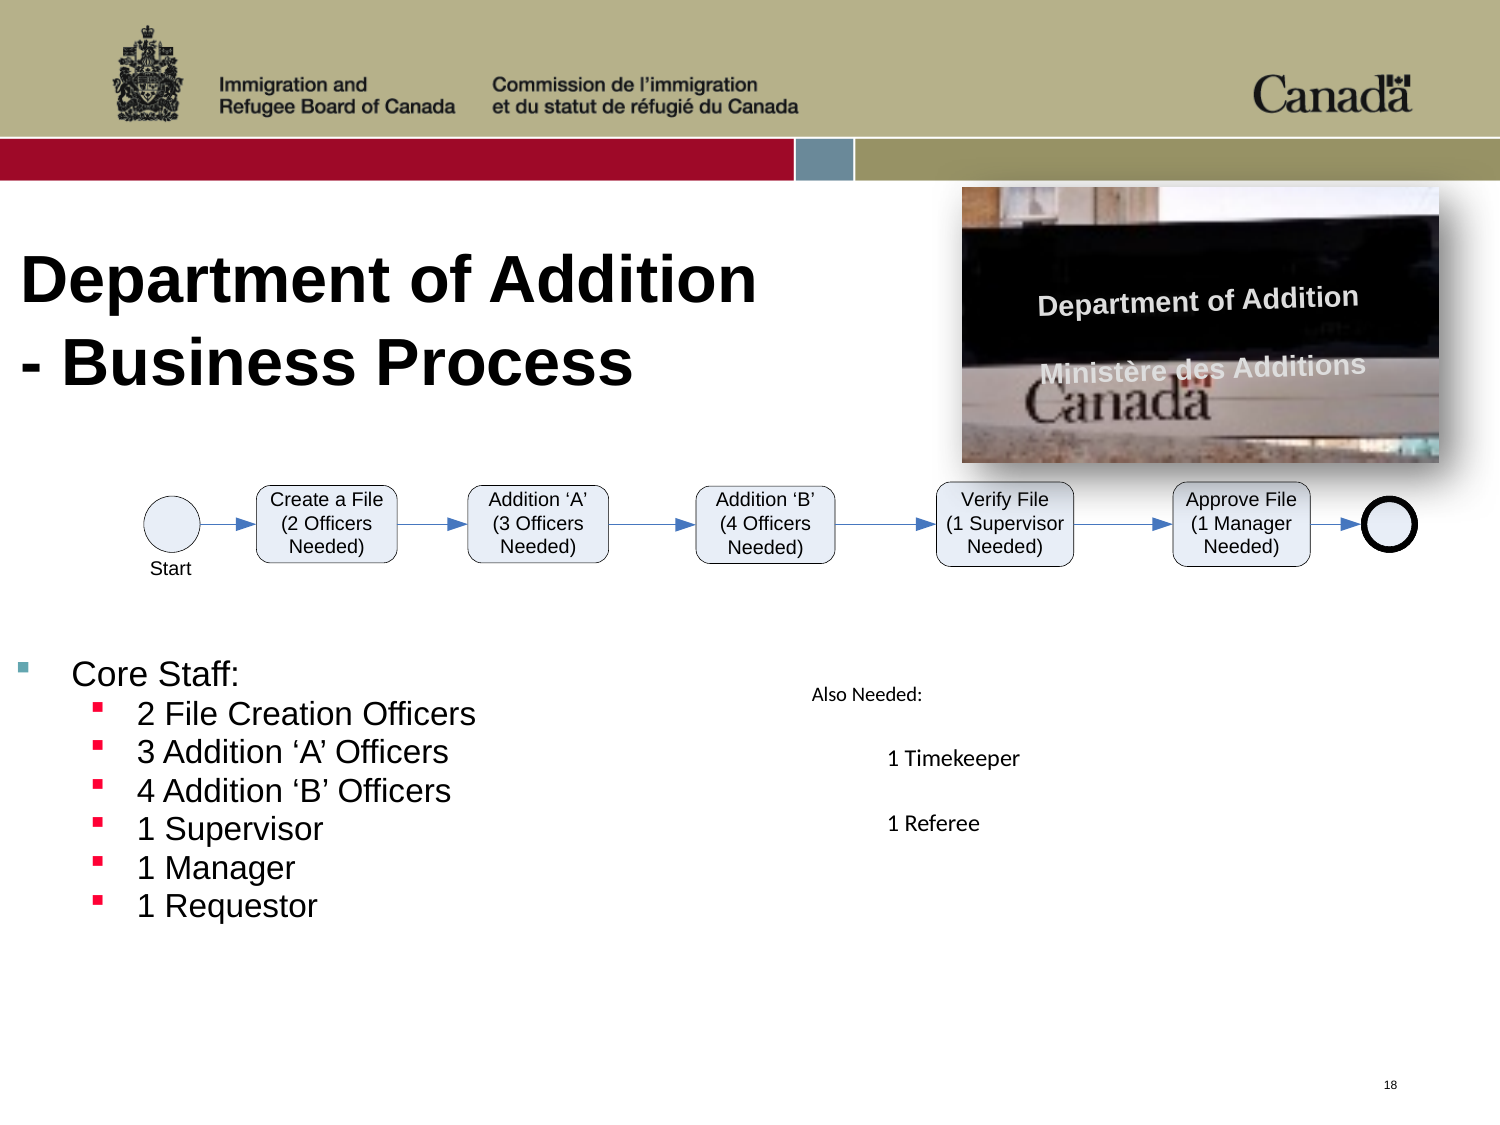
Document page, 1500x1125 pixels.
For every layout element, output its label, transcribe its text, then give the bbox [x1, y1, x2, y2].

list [88, 471, 1471, 711]
title Department of Addition - Business Process [5, 224, 945, 413]
slide_number 18 [1100, 1025, 1413, 1100]
list Core Staff: 2 File Creation Officers 3 Addition ‘A’ Officers 4 Addition ‘B’ Officers 1 Supervisor 1 Manager 1 Requestor [0, 651, 586, 908]
text_box Also Needed: 1 Timekeeper 1 Referee [797, 720, 1383, 907]
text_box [962, 187, 1439, 463]
picture [0, 0, 1500, 1125]
